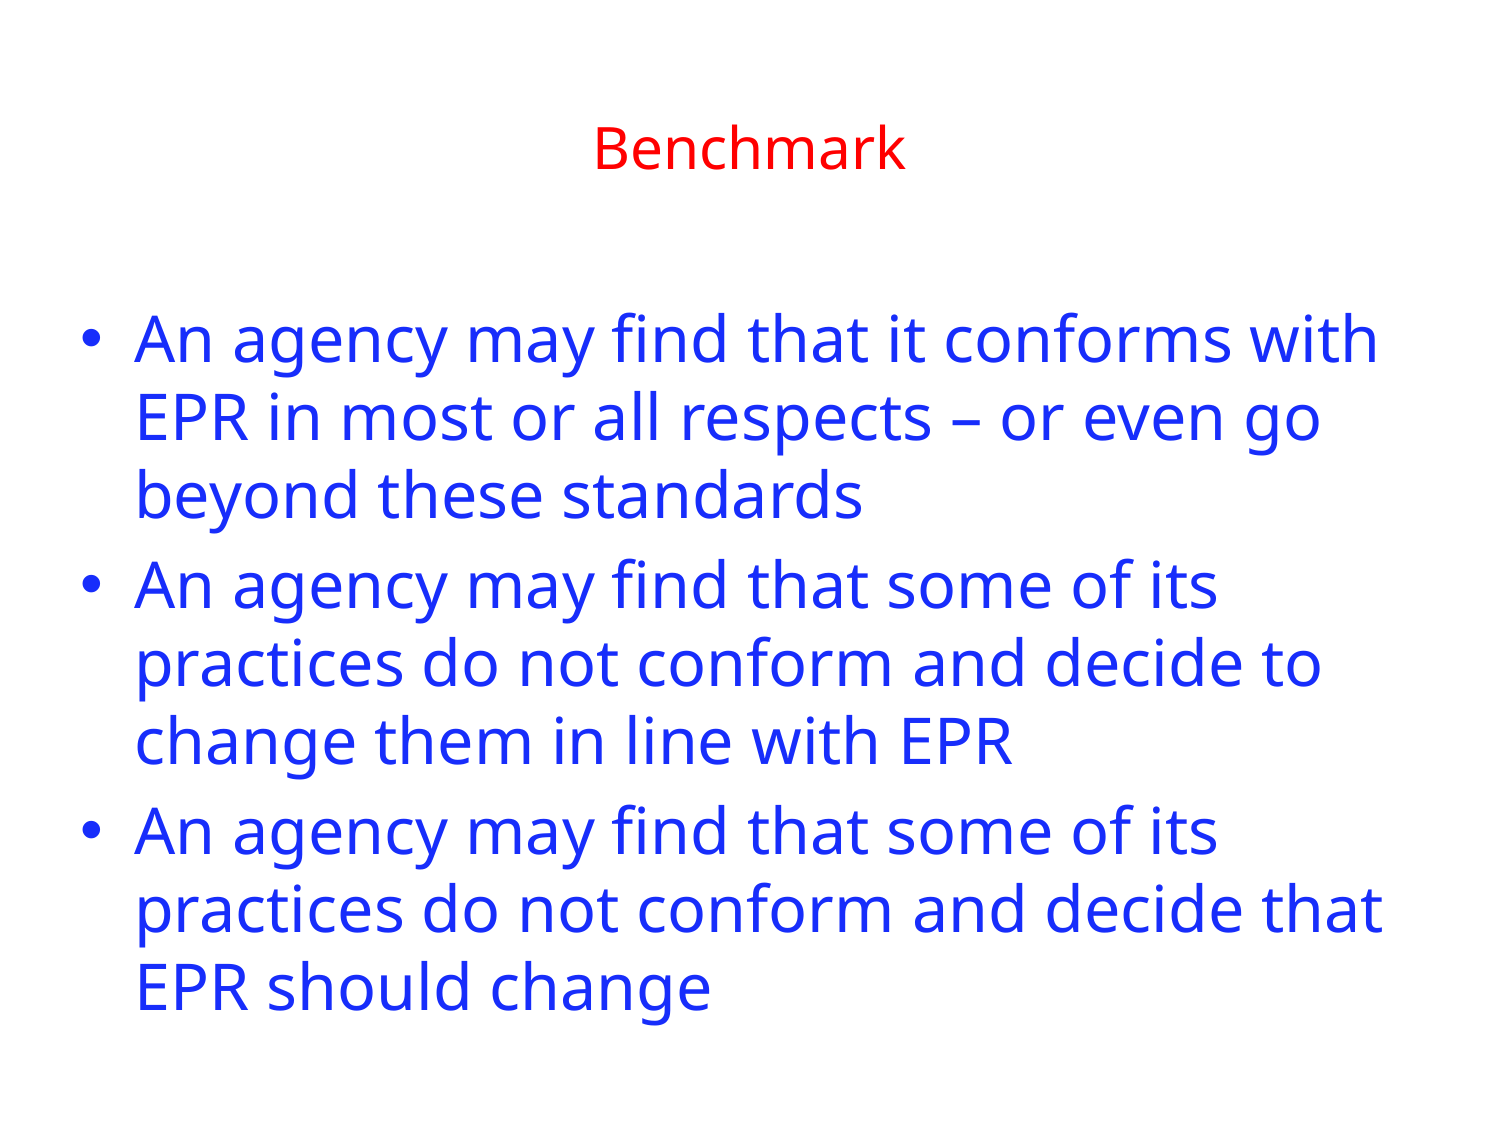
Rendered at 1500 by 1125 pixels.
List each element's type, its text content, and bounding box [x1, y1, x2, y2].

list An agency may find that it conforms with EPR in most or all respects – or even go beyond these standards An agency may find that some of its practices do not conform and decide to change them in line with EPR An agency may find that some of its practices do not conform and decide that EPR should change [64, 290, 1415, 1034]
title Benchmark [75, 45, 1425, 233]
